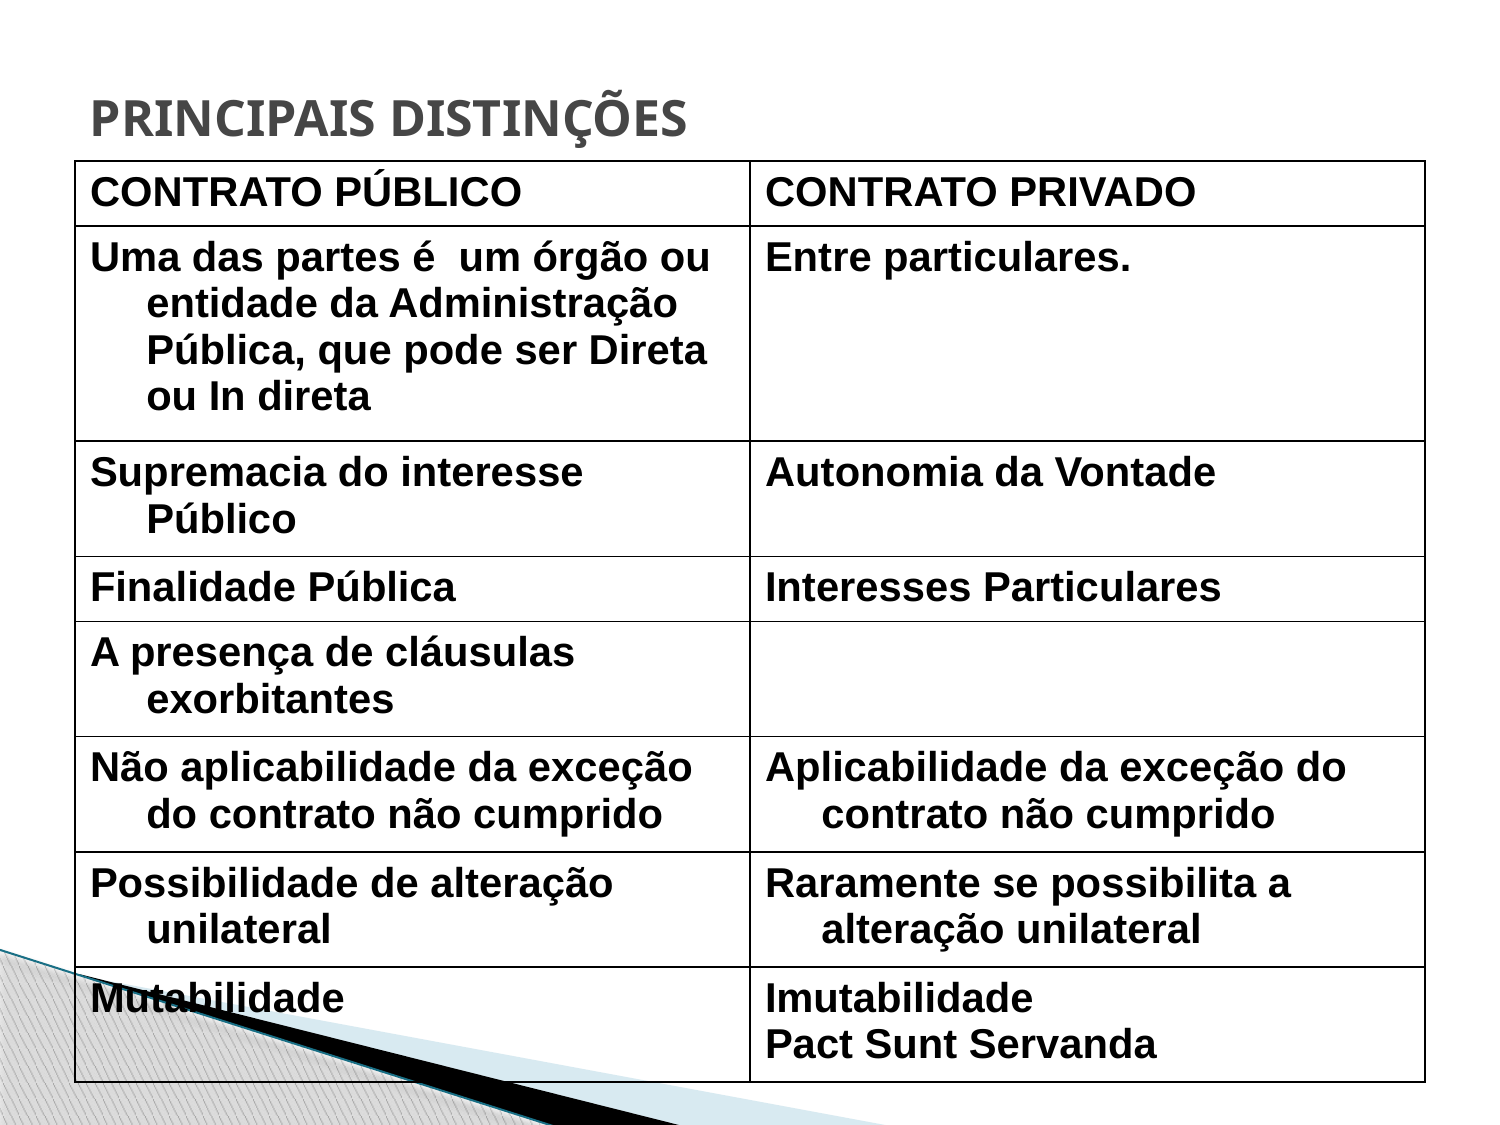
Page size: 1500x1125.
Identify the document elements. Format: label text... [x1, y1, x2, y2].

table_cell Raramente se possibilita a alteração unilateral [751, 853, 1424, 966]
table_cell Finalidade Pública [76, 557, 749, 621]
table_header CONTRATO PRIVADO [751, 162, 1424, 225]
table_cell Aplicabilidade da exceção do contrato não cumprido [751, 737, 1424, 851]
table_cell Possibilidade de alteração unilateral [76, 853, 749, 966]
table_cell Interesses Particulares [751, 557, 1424, 621]
title PRINCIPAIS DISTINÇÕES [75, 45, 1425, 160]
table_cell Imutabilidade Pact Sunt Servanda [751, 968, 1424, 1081]
table_cell [751, 622, 1424, 736]
table_cell Uma das partes é um órgão ou entidade da Administração Pública, que pode ser Direta ou In direta [76, 227, 749, 440]
table_header CONTRATO PÚBLICO [76, 162, 749, 225]
table_cell Supremacia do interesse Público [76, 442, 749, 556]
table_cell A presença de cláusulas exorbitantes [76, 622, 749, 736]
table_cell Mutabilidade [76, 968, 749, 1081]
table_cell Autonomia da Vontade [751, 442, 1424, 556]
table_cell Não aplicabilidade da exceção do contrato não cumprido [76, 737, 749, 851]
table_cell Entre particulares. [751, 227, 1424, 440]
